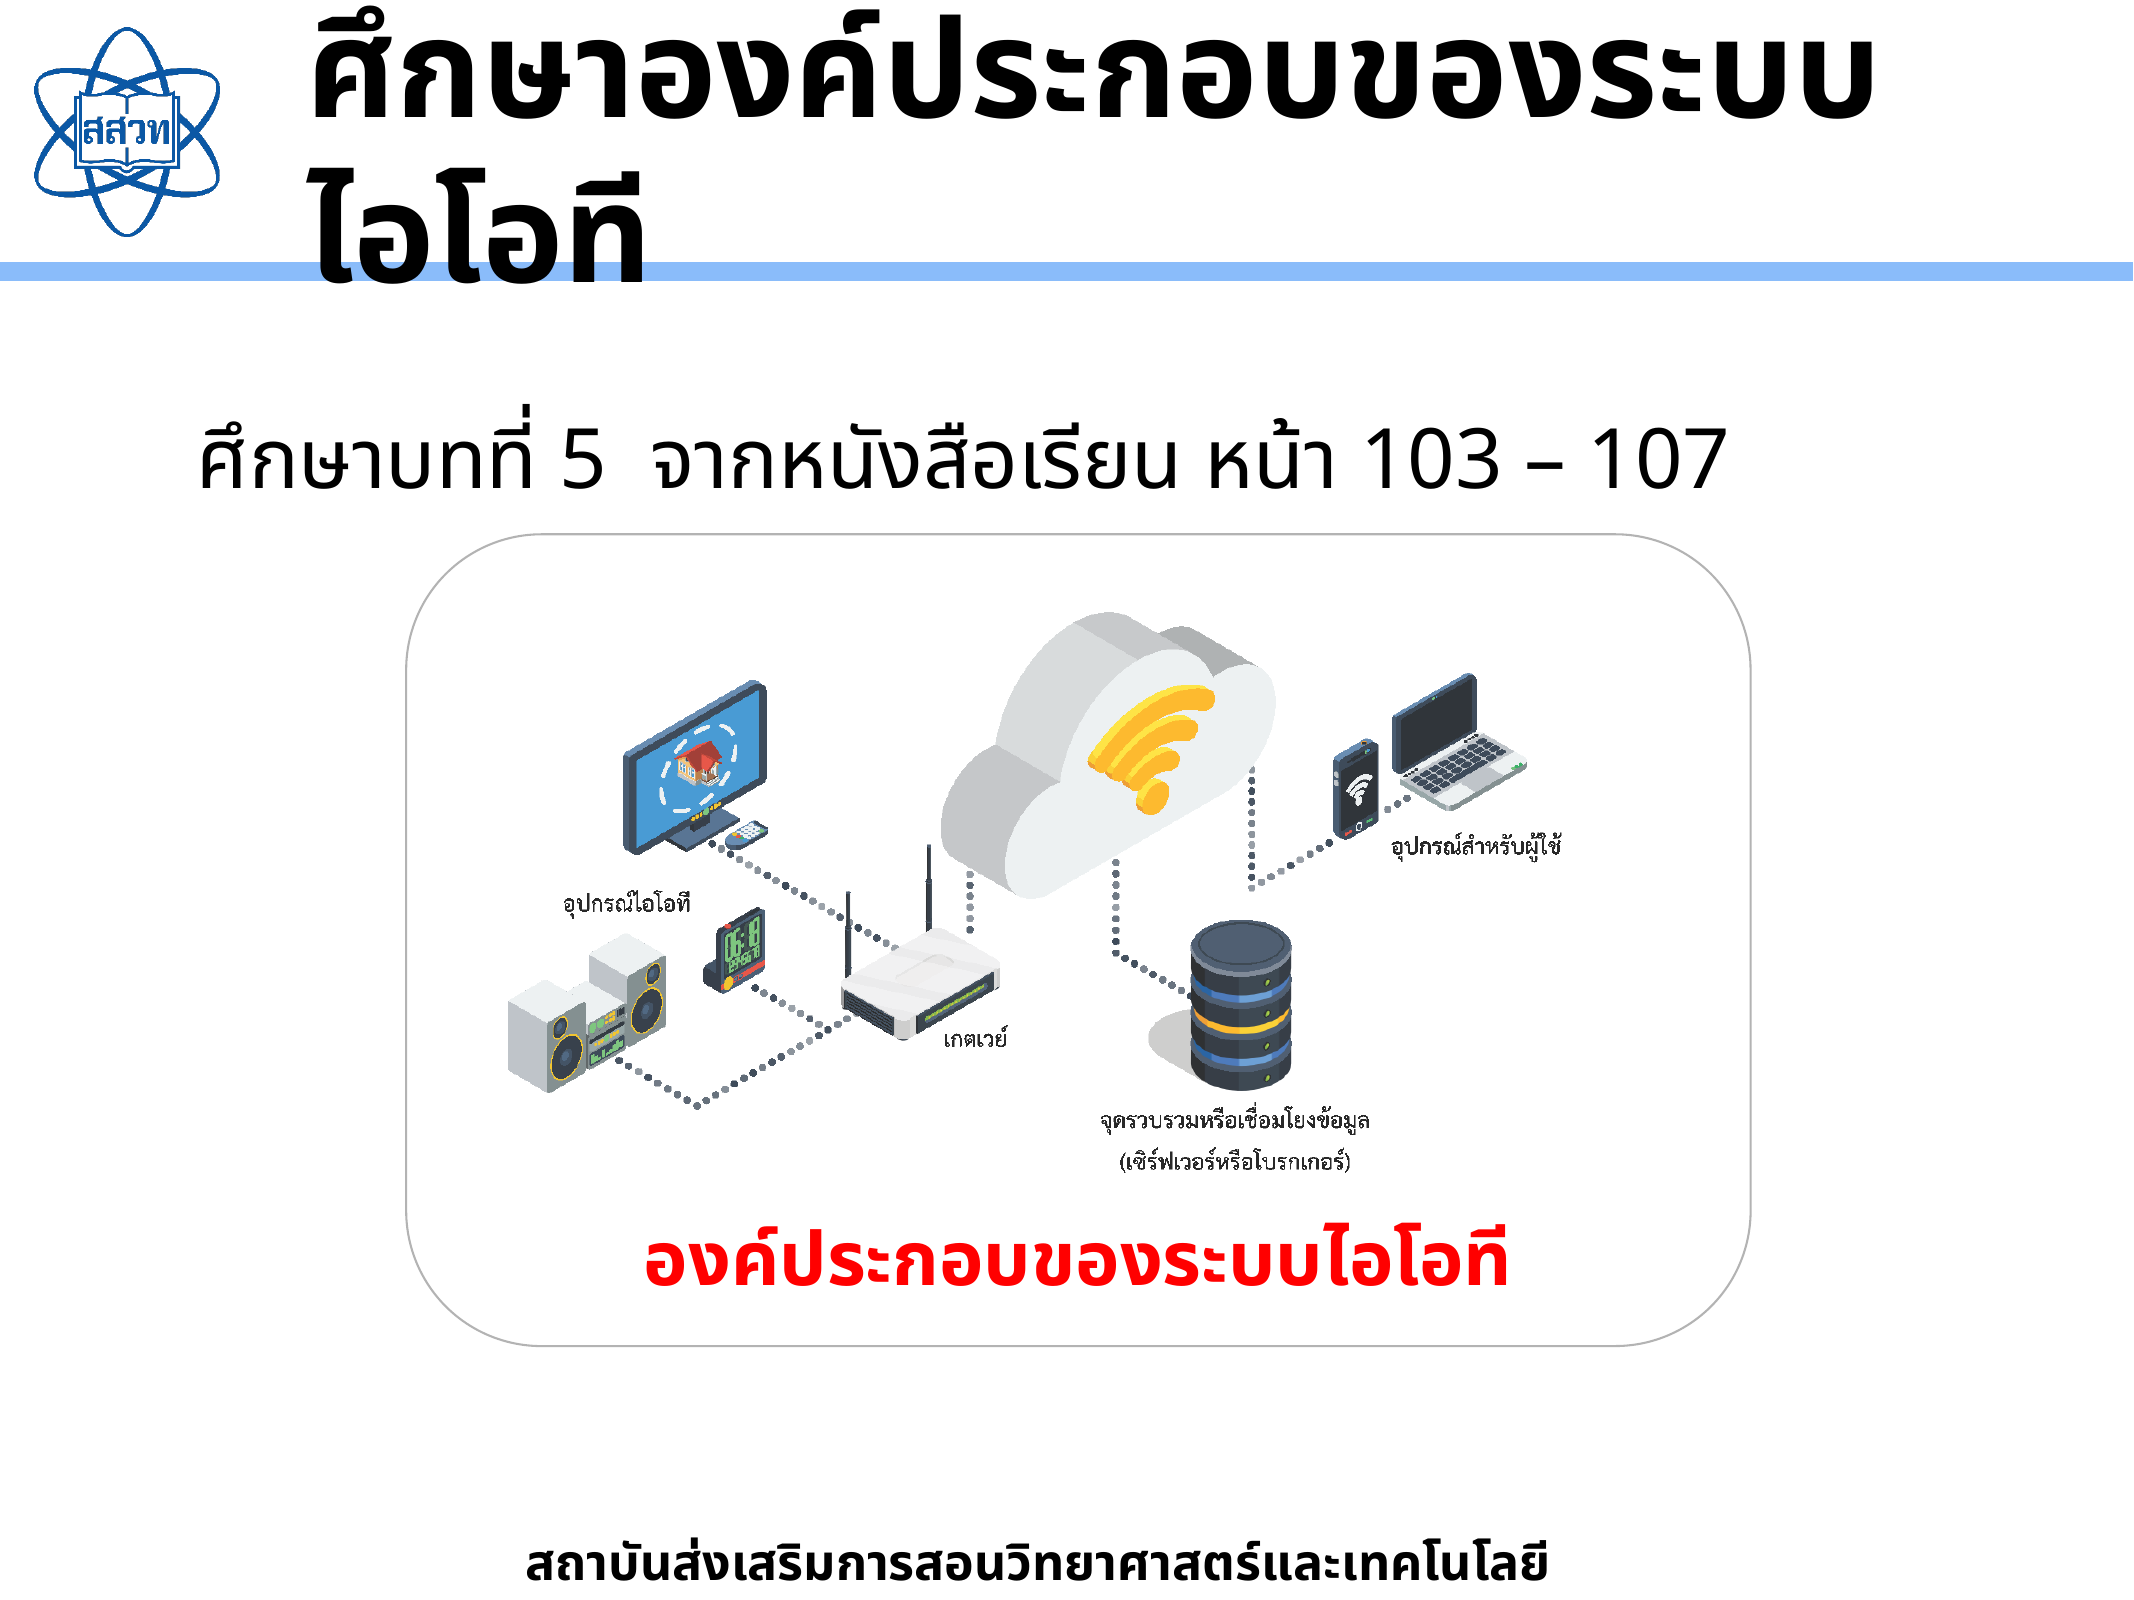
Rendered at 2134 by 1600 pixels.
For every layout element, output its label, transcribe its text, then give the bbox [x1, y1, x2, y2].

picture [33, 27, 220, 237]
text_box สถาบันส่งเสริมการสอนวิทยาศาสตร์และเทคโนโลยี [74, 1522, 2002, 1589]
text_box ศึกษาองค์ประกอบของระบบไอโอที [298, 274, 1913, 318]
text_box ศึกษาองค์ประกอบของระบบไอโอที [298, 0, 1913, 269]
text_box องค์ประกอบของระบบไอโอที [406, 534, 1751, 1347]
text_box ศึกษาบทที่ 5 จากหนังสือเรียน หน้า 103 – 107 [188, 396, 1977, 514]
picture [482, 561, 1579, 1193]
